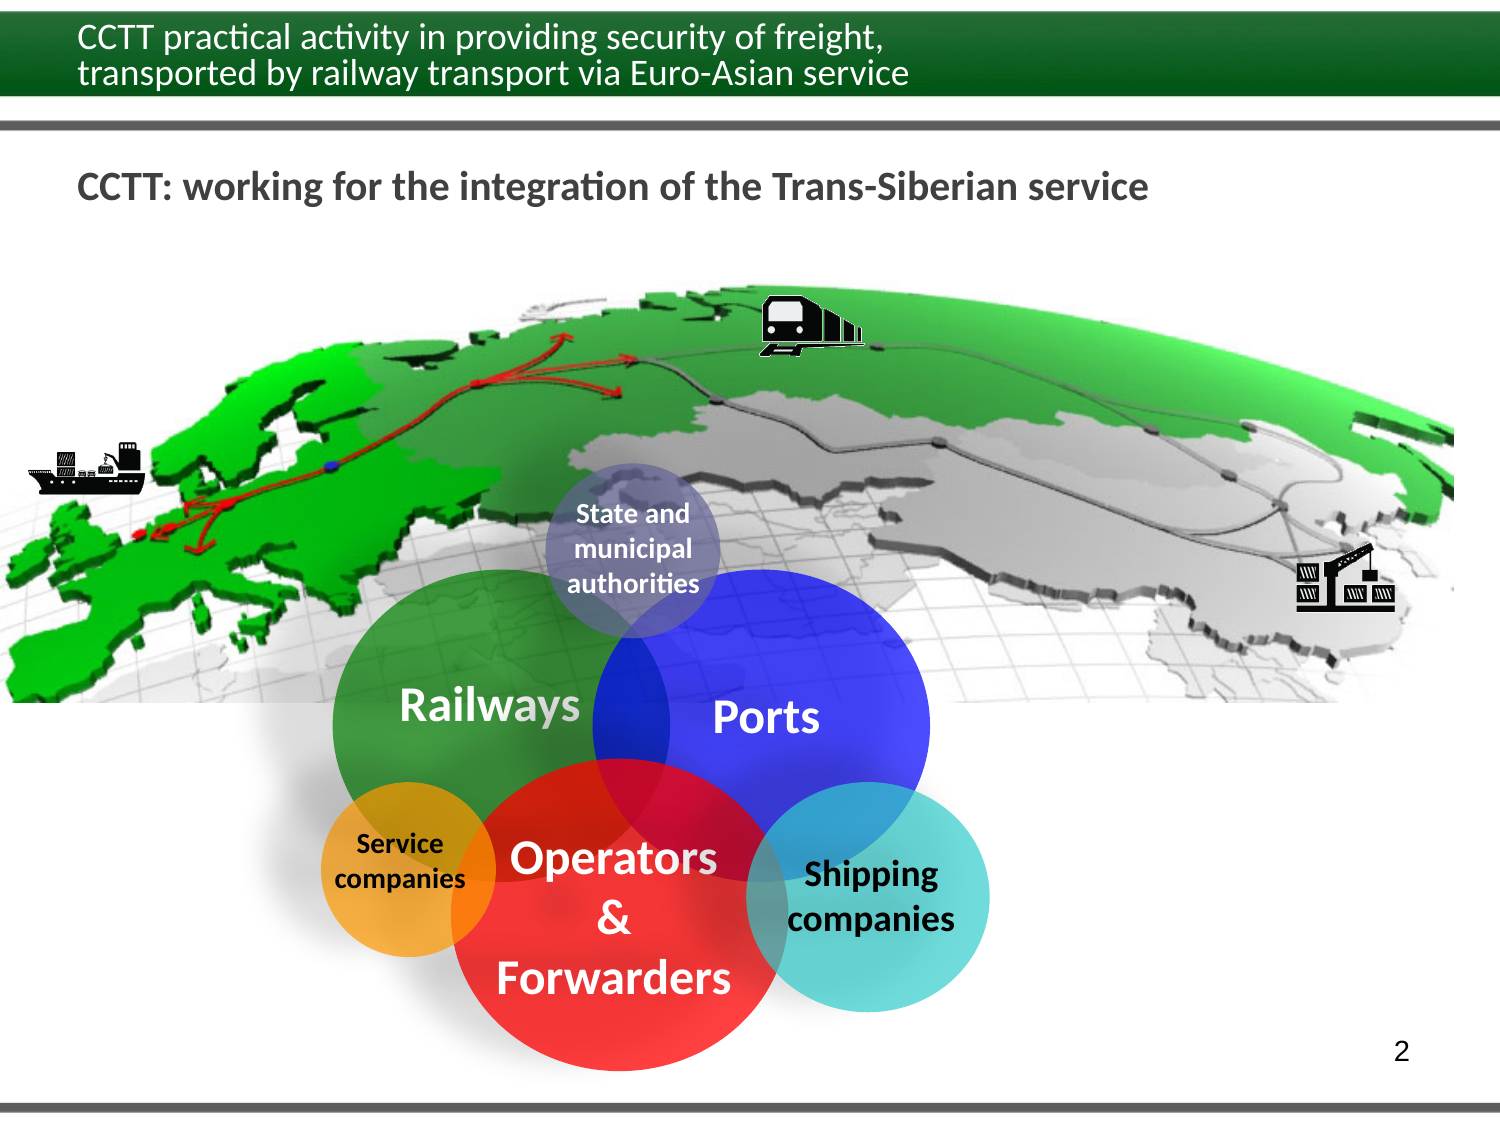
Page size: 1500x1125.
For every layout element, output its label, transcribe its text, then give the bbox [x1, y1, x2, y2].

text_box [533, 463, 734, 639]
picture [0, 0, 1500, 1125]
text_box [450, 758, 789, 1072]
slide_number 2 [1074, 1024, 1425, 1103]
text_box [319, 782, 496, 958]
text_box CCTT: working for the integration of the Trans-Siberian service [62, 161, 1358, 217]
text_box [746, 782, 990, 1013]
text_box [332, 569, 592, 782]
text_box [592, 569, 931, 782]
text_box CCTT practical activity in providing security of freight, transported by railway transport via Euro-Asian service [62, 13, 1075, 101]
